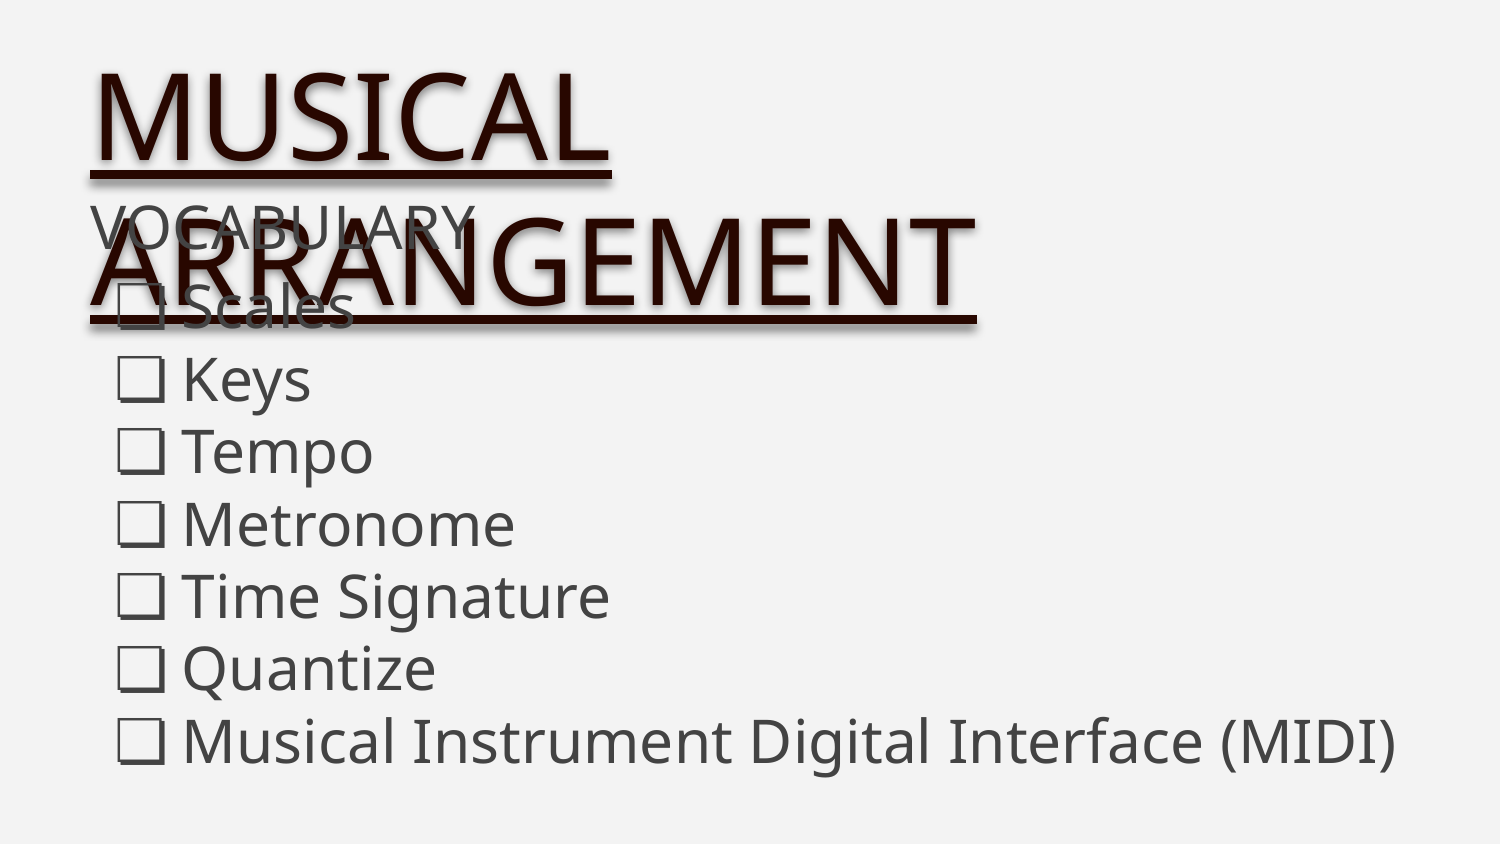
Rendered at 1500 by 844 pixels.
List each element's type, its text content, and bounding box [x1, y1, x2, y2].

text_box Scales Keys Tempo Metronome Time Signature Quantize Musical Instrument Digital Interface (MIDI) [91, 253, 1425, 844]
text_box VOCABULARY [75, 174, 1425, 247]
text_box MUSICAL ARRANGEMENT [75, 24, 1425, 174]
